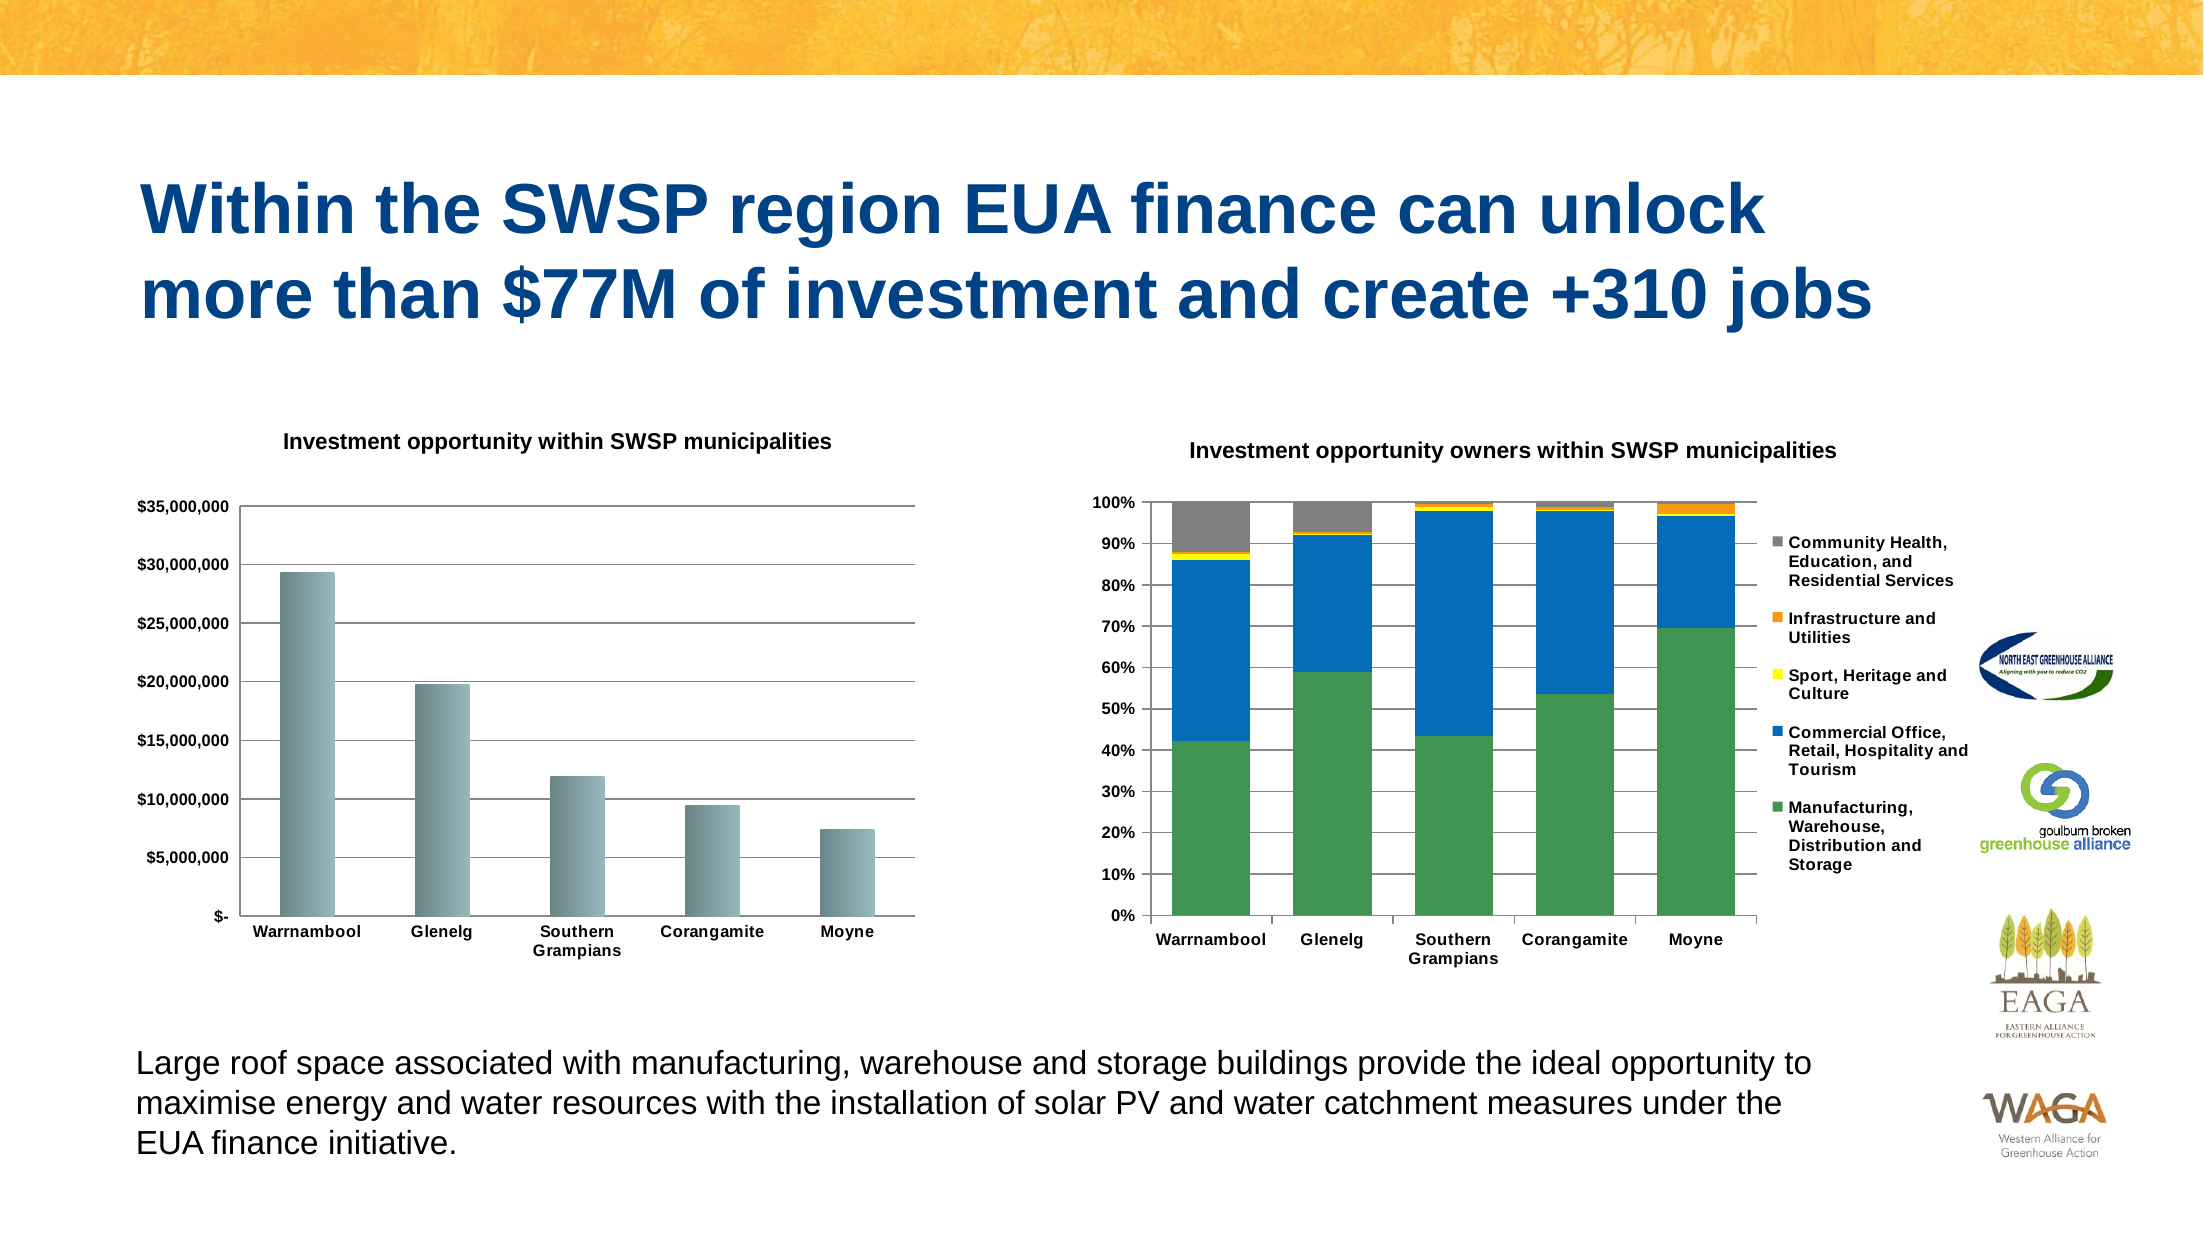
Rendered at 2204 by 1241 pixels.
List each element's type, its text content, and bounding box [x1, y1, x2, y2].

picture [1977, 628, 2115, 703]
title Within the SWSP region EUA finance can unlock more than $77M of investment and create +310 jobs [120, 52, 1965, 444]
chart [1089, 395, 2024, 1046]
picture [0, 0, 2204, 75]
picture [1986, 906, 2104, 1041]
picture [1968, 1076, 2129, 1172]
chart [132, 407, 984, 999]
picture [1975, 760, 2137, 855]
text_box Large roof space associated with manufacturing, warehouse and storage buildings provide the ideal opportunity to maximise energy and water resources with the installation of solar PV and water catchment measures under the EUA finance initiative. [121, 1033, 1844, 1241]
